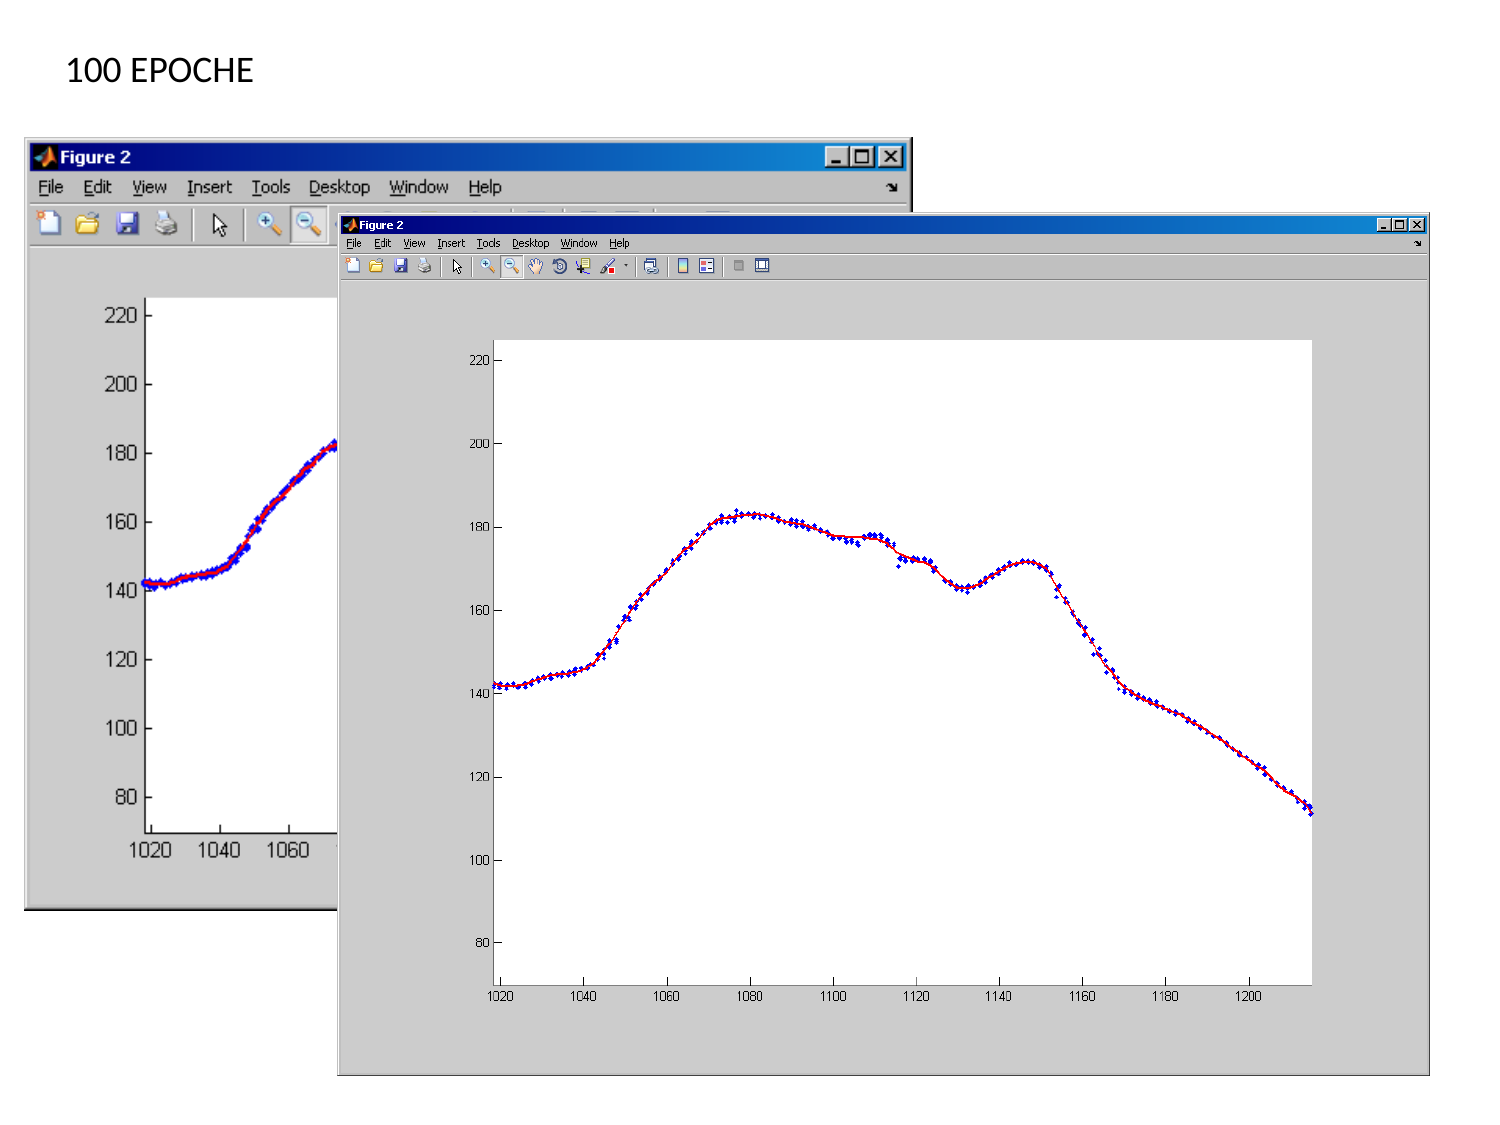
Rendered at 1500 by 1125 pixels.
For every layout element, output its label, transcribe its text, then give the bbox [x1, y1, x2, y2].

text_box 100 EPOCHE [49, 37, 575, 98]
picture [24, 137, 1430, 1076]
